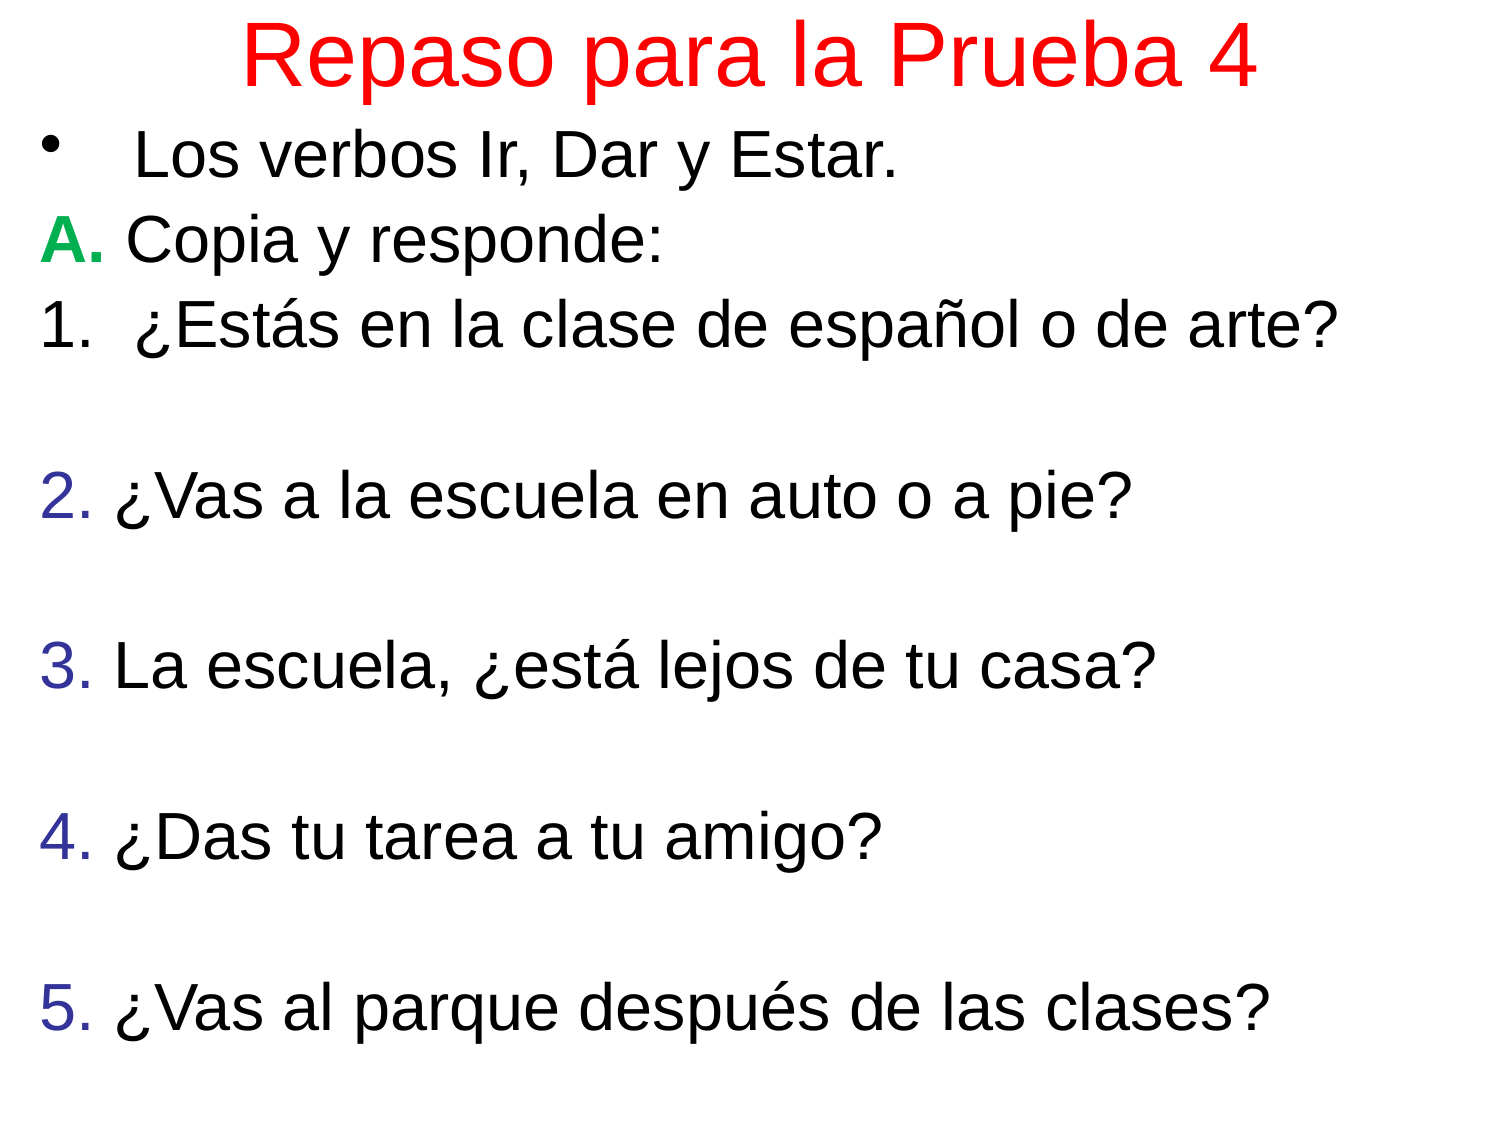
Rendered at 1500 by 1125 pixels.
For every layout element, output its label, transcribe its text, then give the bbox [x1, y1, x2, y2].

text_box Repaso para la Prueba 4 [94, 0, 1407, 112]
text_box Los verbos Ir, Dar y Estar. A. Copia y responde: ¿Estás en la clase de español o de arte? 2. ¿Vas a la escuela en auto o a pie? 3. La escuela, ¿está lejos de tu casa? 4. ¿Das tu tarea a tu amigo? 5. ¿Vas al parque después de las clases? [24, 112, 1432, 1063]
